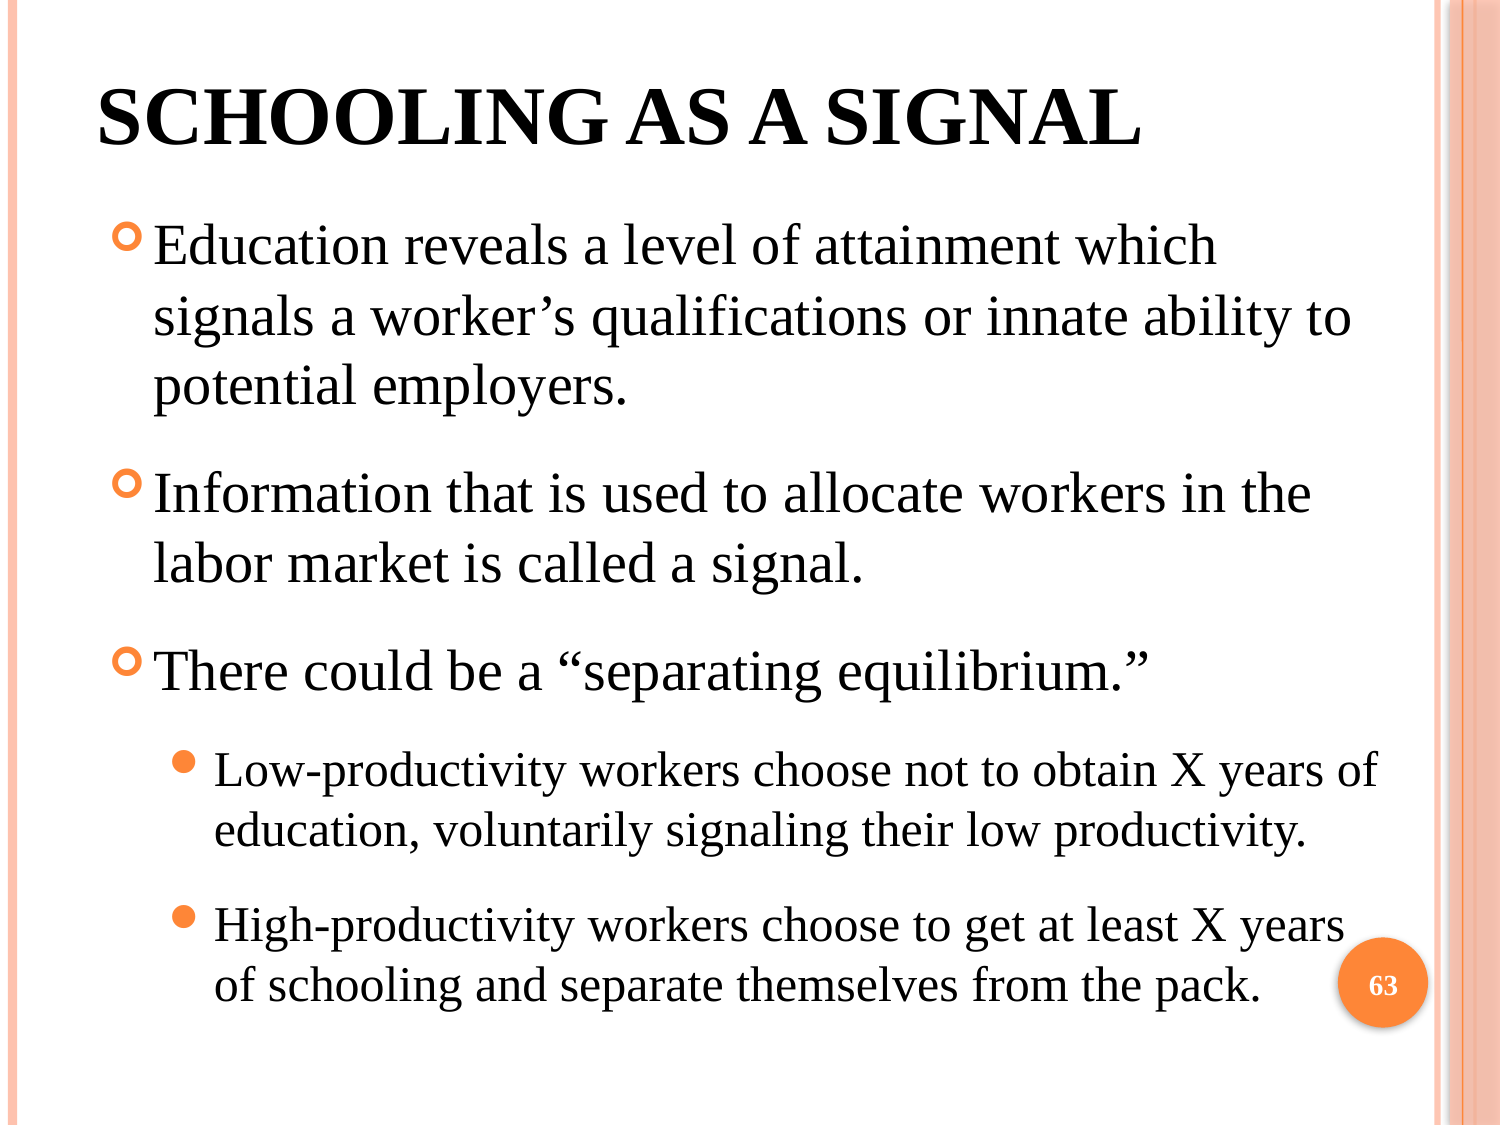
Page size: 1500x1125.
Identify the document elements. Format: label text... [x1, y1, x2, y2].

list Education reveals a level of attainment which signals a worker’s qualifications or innate ability to potential employers. Information that is used to allocate workers in the labor market is called a signal. There could be a “separating equilibrium.” Low-productivity workers choose not to obtain X years of education, voluntarily signaling their low productivity. High-productivity workers choose to get at least X years of schooling and separate themselves from the pack. [93, 198, 1407, 1067]
title Schooling as a Signal [82, 35, 1432, 188]
slide_number 63 [1333, 940, 1434, 1026]
